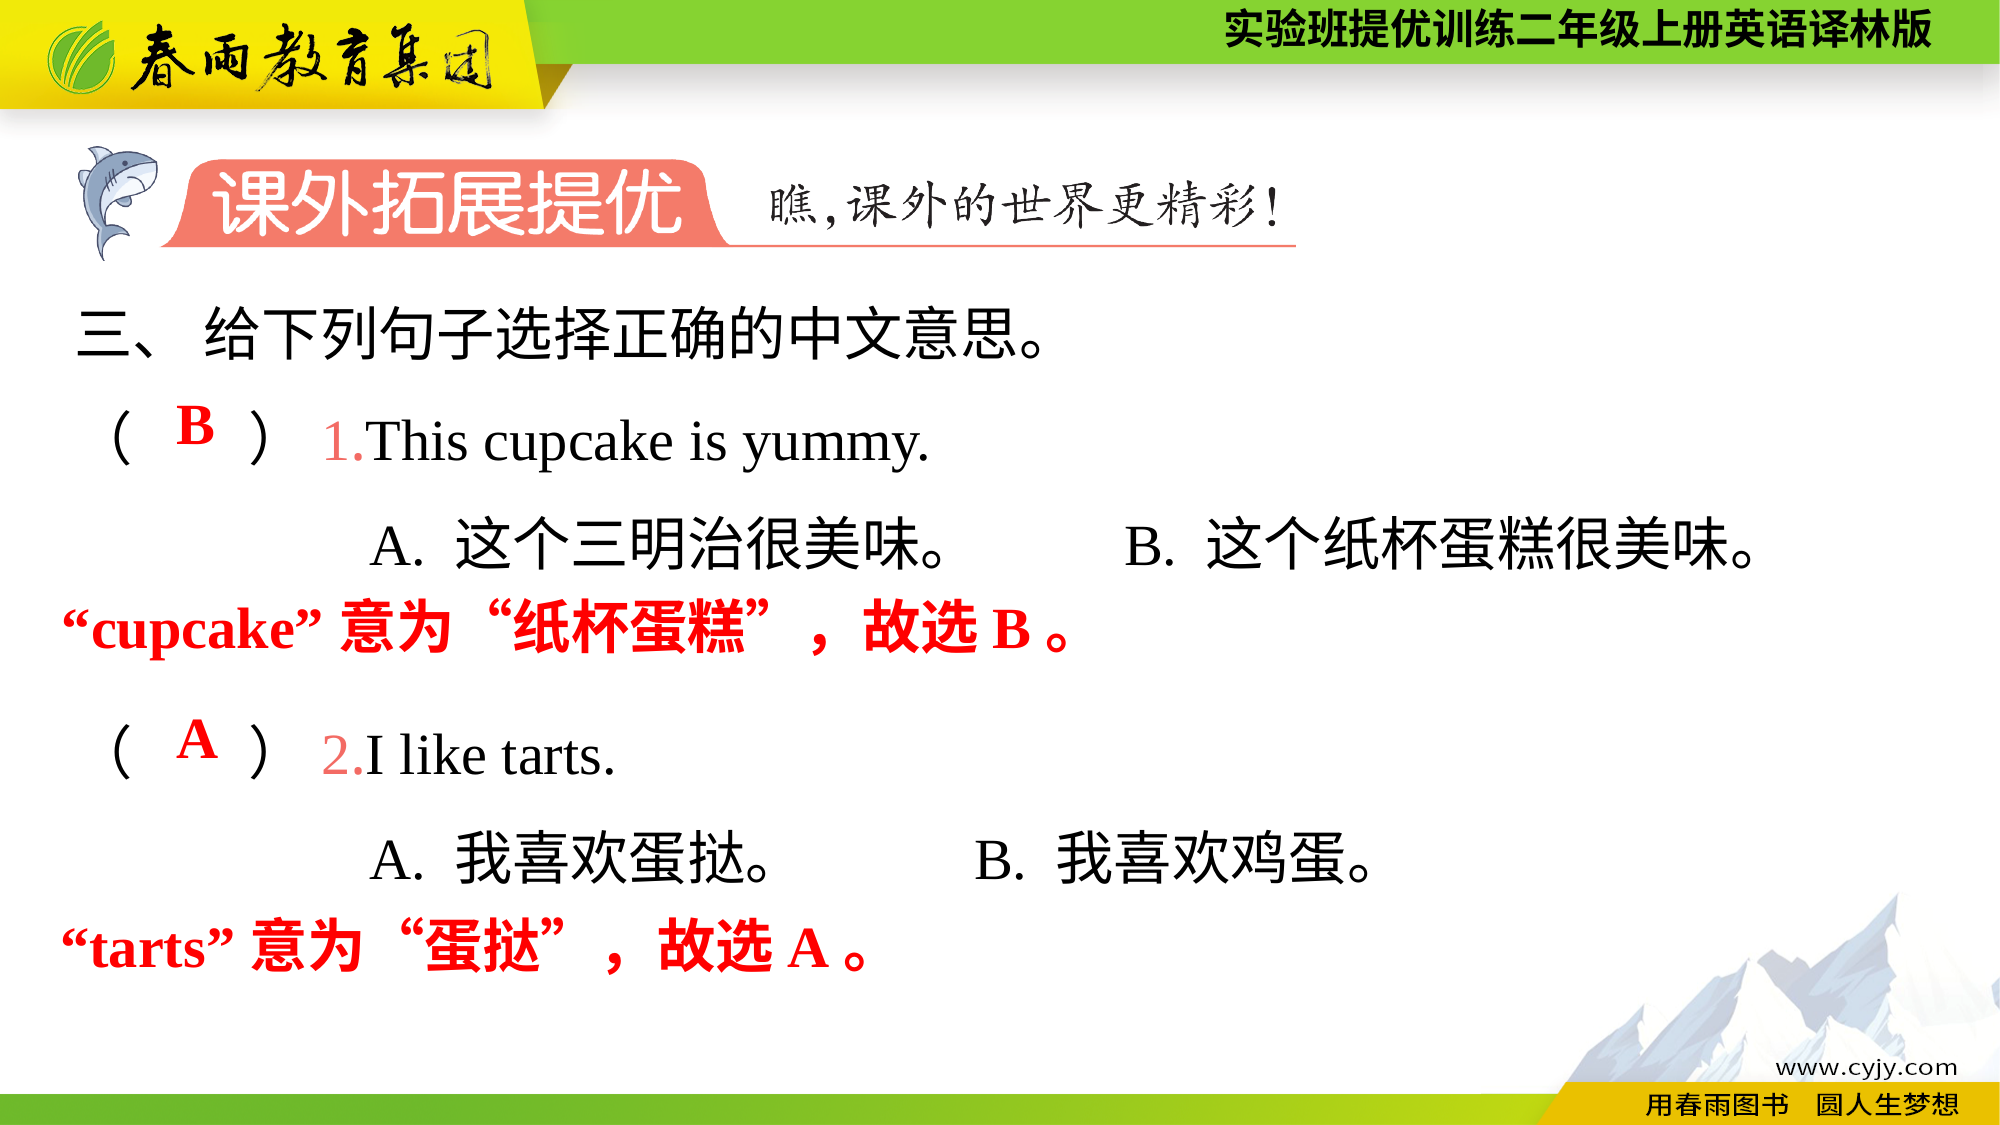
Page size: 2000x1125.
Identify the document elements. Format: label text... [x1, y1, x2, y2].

text_box B [161, 379, 231, 465]
list 三、 给下列句子选择正确的中文意思。 （ ）1.This cupcake is yummy. A. 这个三明治很美味。 B. 这个纸杯蛋糕很美味。 （ ）2.I like tarts. A. 我喜欢蛋挞。 B. 我喜欢鸡蛋。 [59, 254, 1944, 906]
text_box “tarts”意为“蛋挞”，故选A。 [45, 901, 917, 987]
text_box A [161, 692, 234, 778]
text_box “cupcake”意为“纸杯蛋糕”，故选B。 [46, 582, 1119, 668]
picture [0, 0, 2000, 1125]
